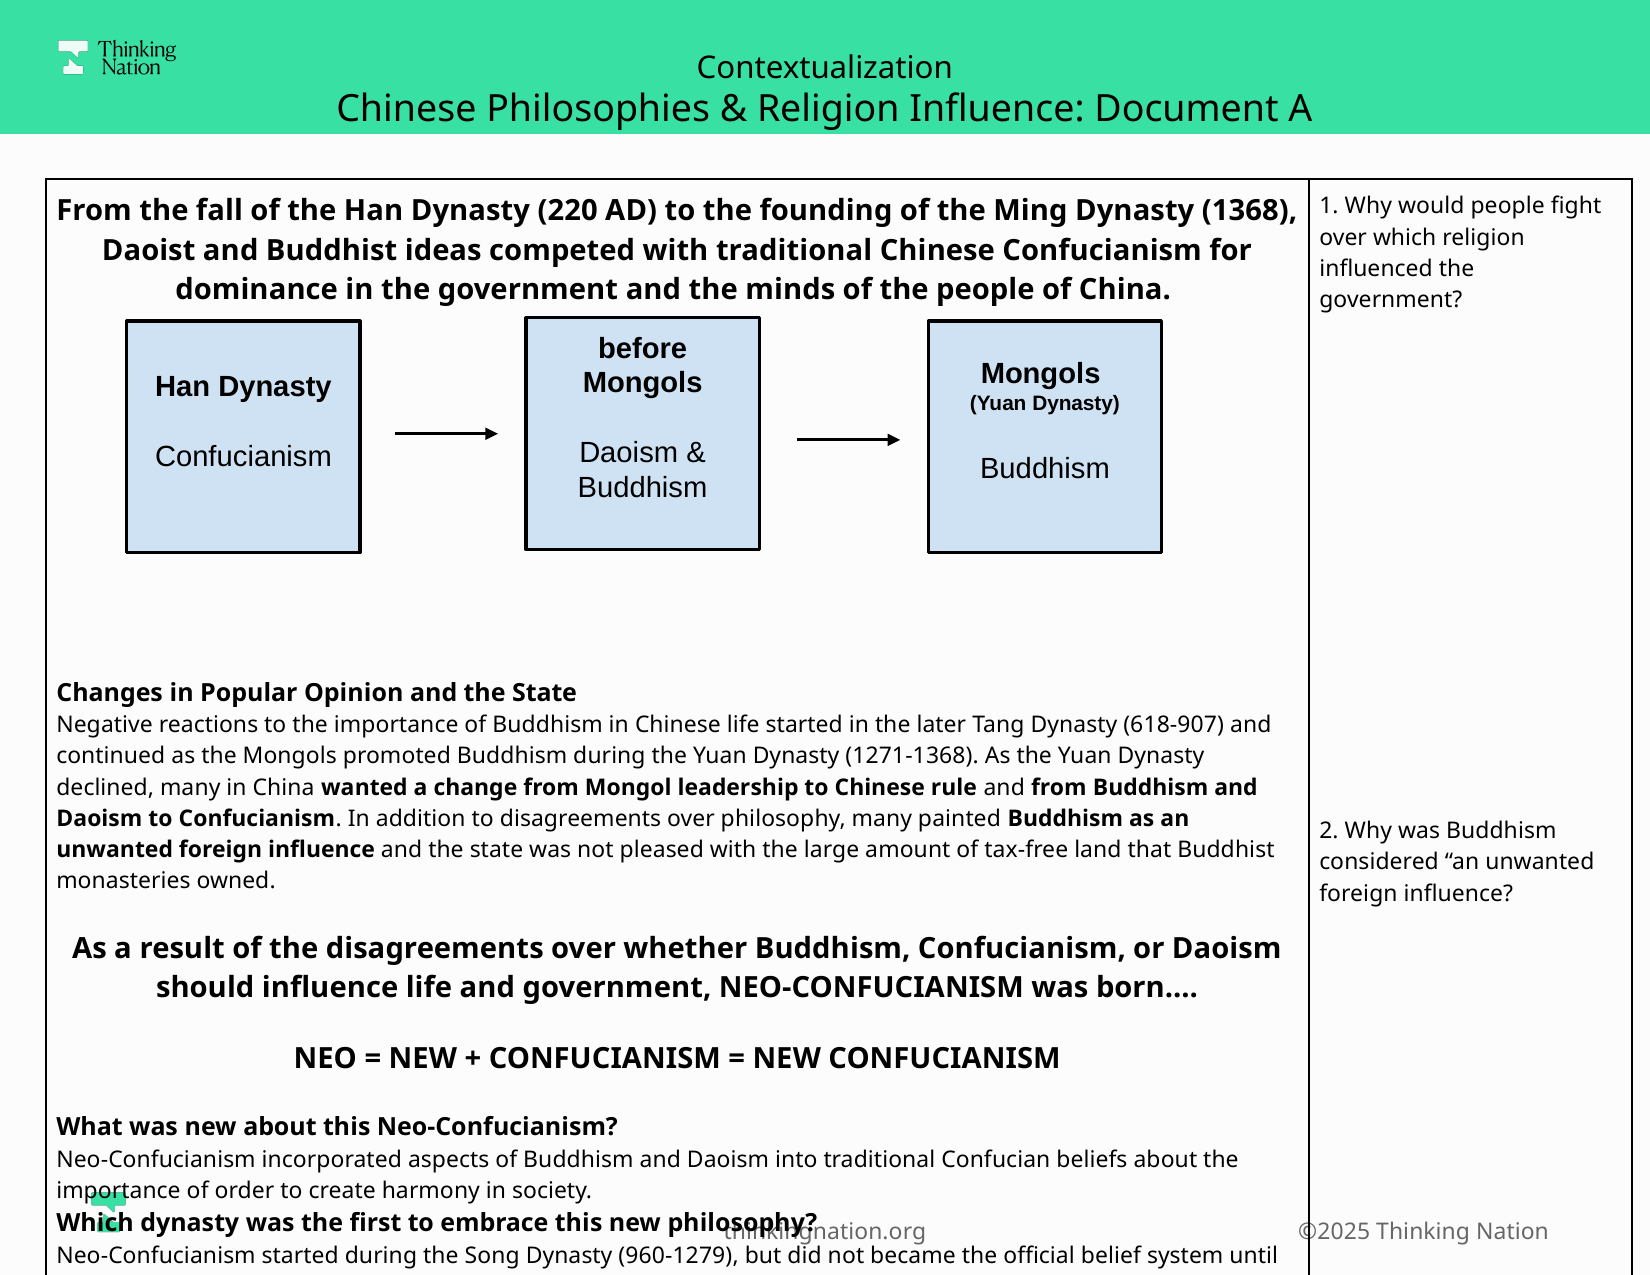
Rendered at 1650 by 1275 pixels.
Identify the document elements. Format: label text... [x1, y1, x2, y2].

table_header 1. Why would people fight over which religion influenced the government? 2. Why was Buddhism considered “an unwanted foreign influence? [1310, 180, 1631, 1275]
text_box Contextualization Chinese Philosophies & Religion Influence: Document A [0, 0, 1650, 134]
text_box Han Dynasty Confucianism [126, 321, 361, 553]
picture [45, 28, 180, 85]
text_box before Mongols Daoism & Buddhism [526, 317, 760, 550]
table_header From the fall of the Han Dynasty (220 AD) to the founding of the Ming Dynasty (1368), Daoist and Buddhist ideas competed with traditional Chinese Confucianism for dominance in the government and the minds of the people of China. Changes in Popular Opinion and the State Negative reactions to the importance of Buddhism in Chinese life started in the later Tang Dynasty (618-907) and continued as the Mongols promoted Buddhism during the Yuan Dynasty (1271-1368). As the Yuan Dynasty declined, many in China wanted a change from Mongol leadership to Chinese rule and from Buddhism and Daoism to Confucianism. In addition to disagreements over philosophy, many painted Buddhism as an unwanted foreign influence and the state was not pleased with the large amount of tax-free land that Buddhist monasteries owned. As a result of the disagreements over whether Buddhism, Confucianism, or Daoism should influence life and government, NEO-CONFUCIANISM was born.... NEO = NEW + CONFUCIANISM = NEW CONFUCIANISM What was new about this Neo-Confucianism? Neo-Confucianism incorporated aspects of Buddhism and Daoism into traditional Confucian beliefs about the importance of order to create harmony in society. Which dynasty was the first to embrace this new philosophy? Neo-Confucianism started during the Song Dynasty (960-1279), but did not became the official belief system until after the fall of the Yuan Dynasty. The Ming (1368-1644) and Qing (1644-1911) Dynasties were the first to embrace Neo-Confucianism. [47, 180, 1308, 1275]
text_box Mongols (Yuan Dynasty) Buddhism [928, 321, 1162, 553]
picture [80, 1184, 136, 1240]
